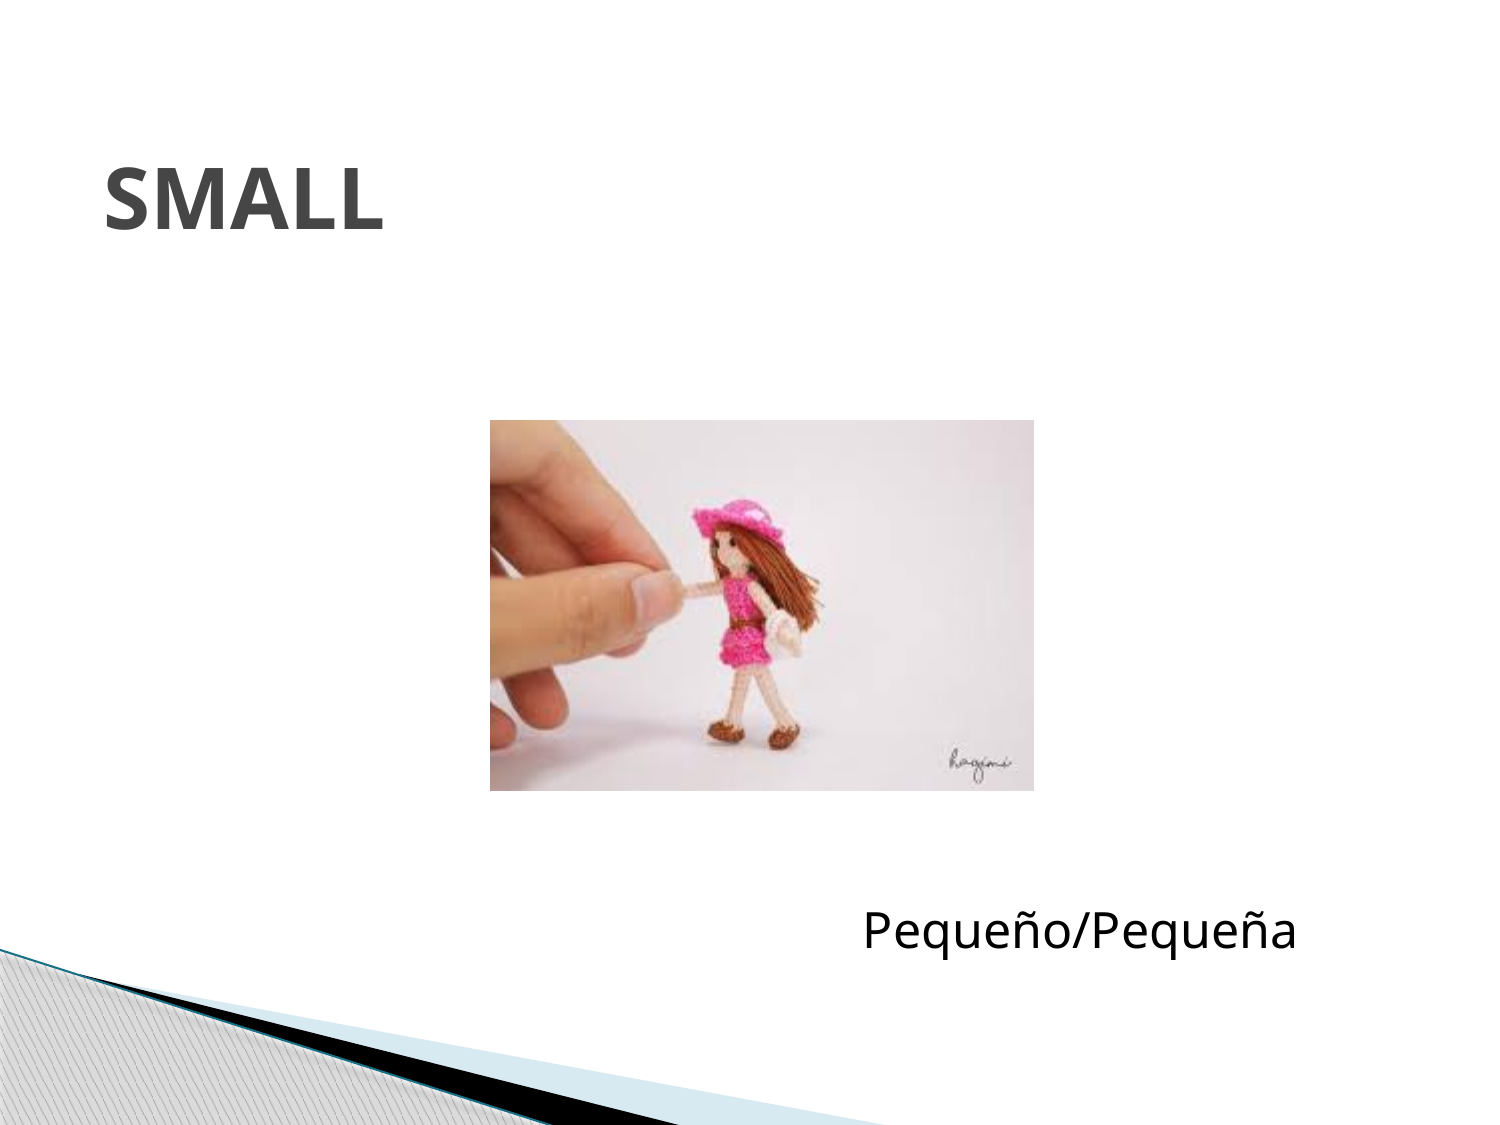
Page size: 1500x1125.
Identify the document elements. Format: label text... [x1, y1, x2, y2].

title SMALL [88, 101, 1439, 290]
text_box Pequeño/Pequeña [848, 891, 1314, 966]
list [489, 420, 1034, 791]
